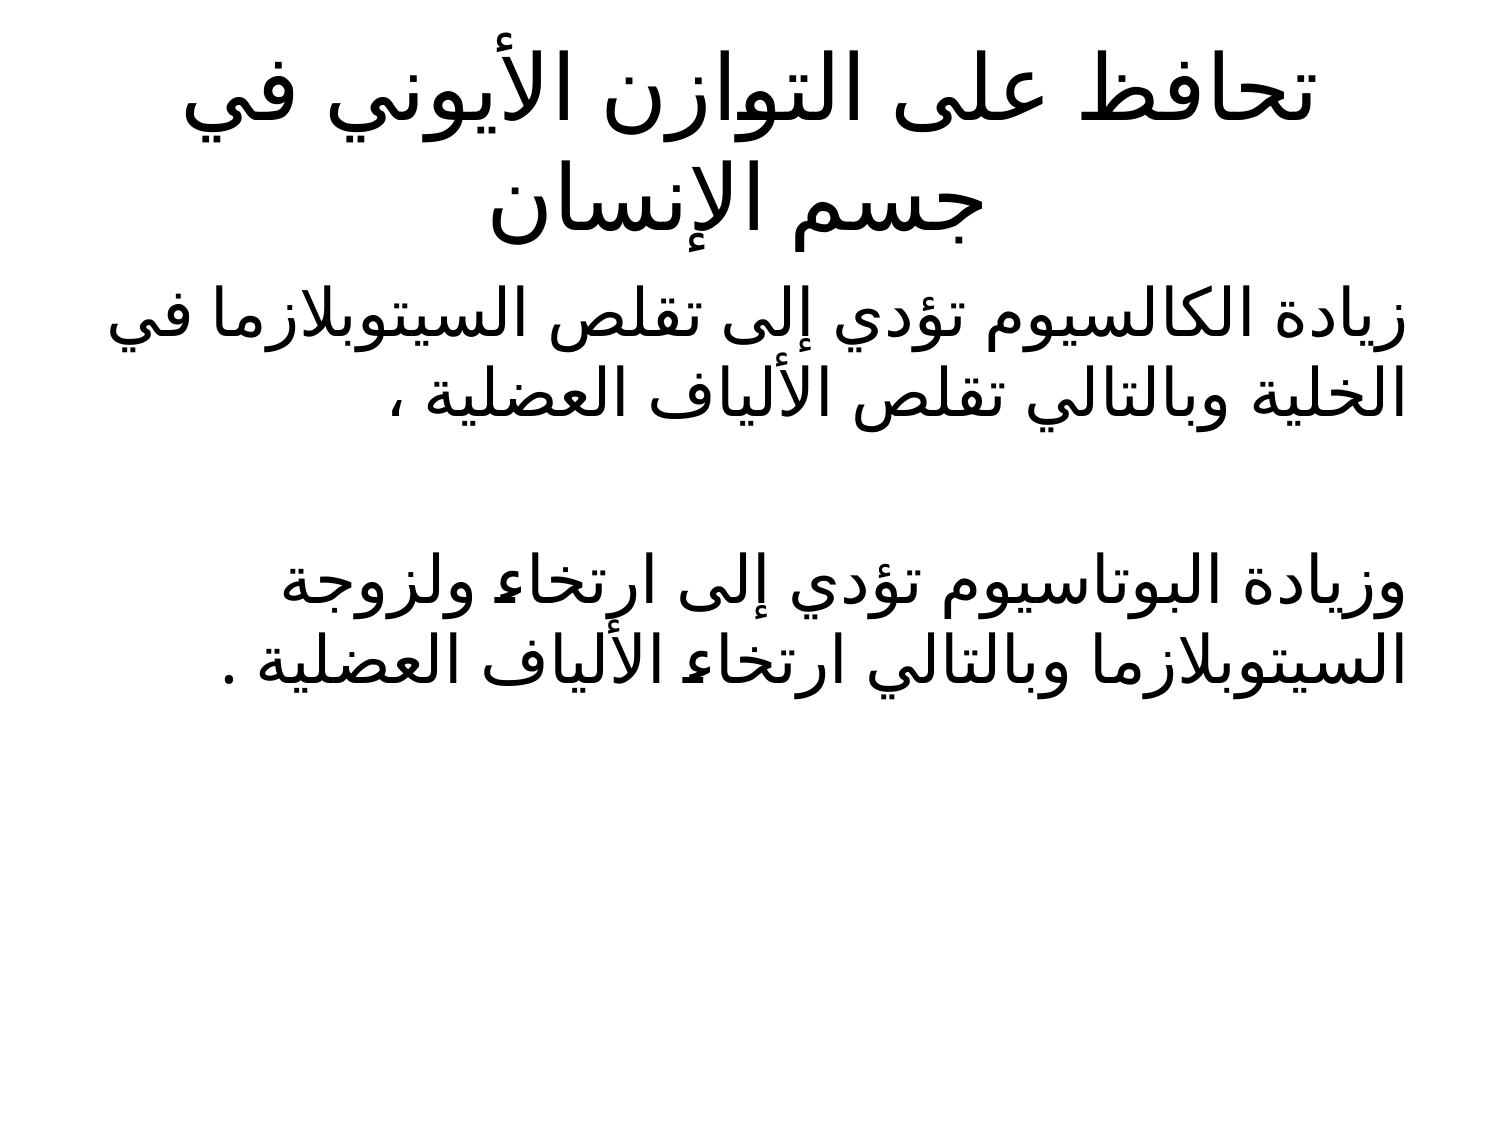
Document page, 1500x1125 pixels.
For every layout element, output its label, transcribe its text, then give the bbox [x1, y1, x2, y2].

list زيادة الكالسيوم تؤدي إلى تقلص السيتوبلازما في الخلية وبالتالي تقلص الألياف العضلية ، وزيادة البوتاسيوم تؤدي إلى ارتخاء ولزوجة السيتوبلازما وبالتالي ارتخاء الألياف العضلية . [75, 262, 1425, 1005]
title تحافظ على التوازن الأيوني في جسم الإنسان [75, 45, 1425, 233]
